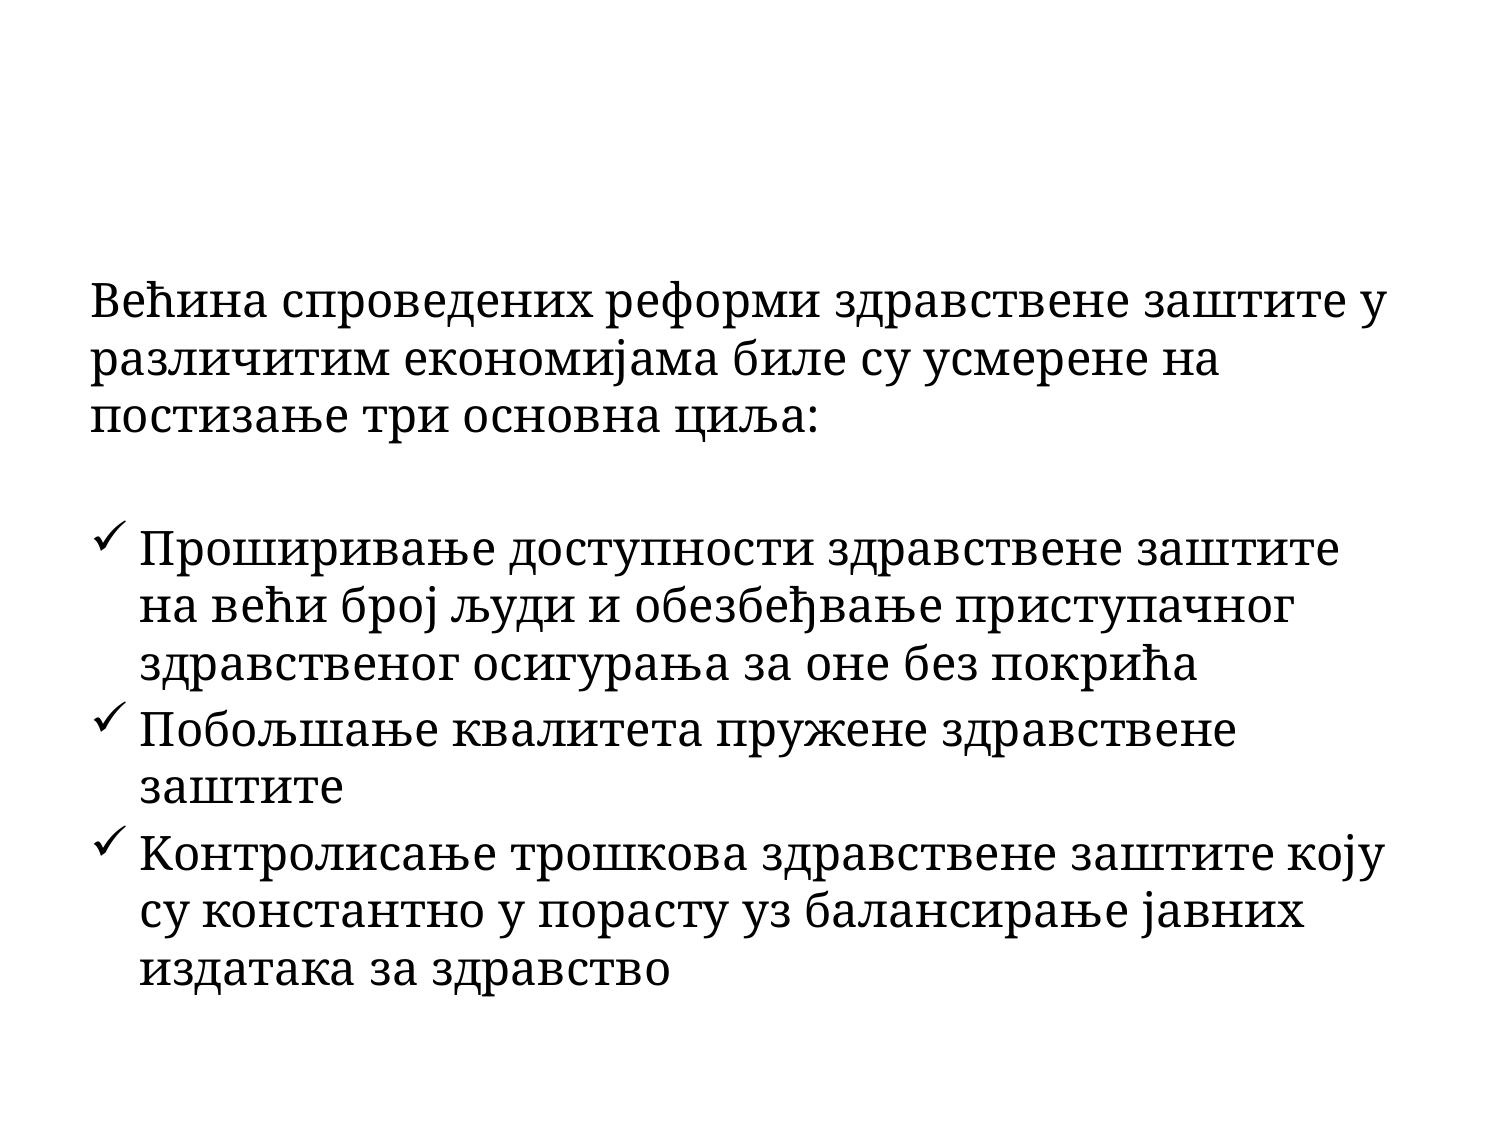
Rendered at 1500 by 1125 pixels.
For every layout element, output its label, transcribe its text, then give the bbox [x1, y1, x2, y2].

list Већина спроведених реформи здравствене заштите у различитим економијама биле су усмерене на постизање три основна циља: Проширивање доступности здравствене заштите на већи број људи и обезбеђвање приступачног здравственог осигурања за оне без покрића Побољшање квалитета пружене здравствене заштите Kонтролисање трошкова здравствене заштите коју су константно у порасту уз балансирање јавних издатака за здравство [75, 262, 1425, 1005]
